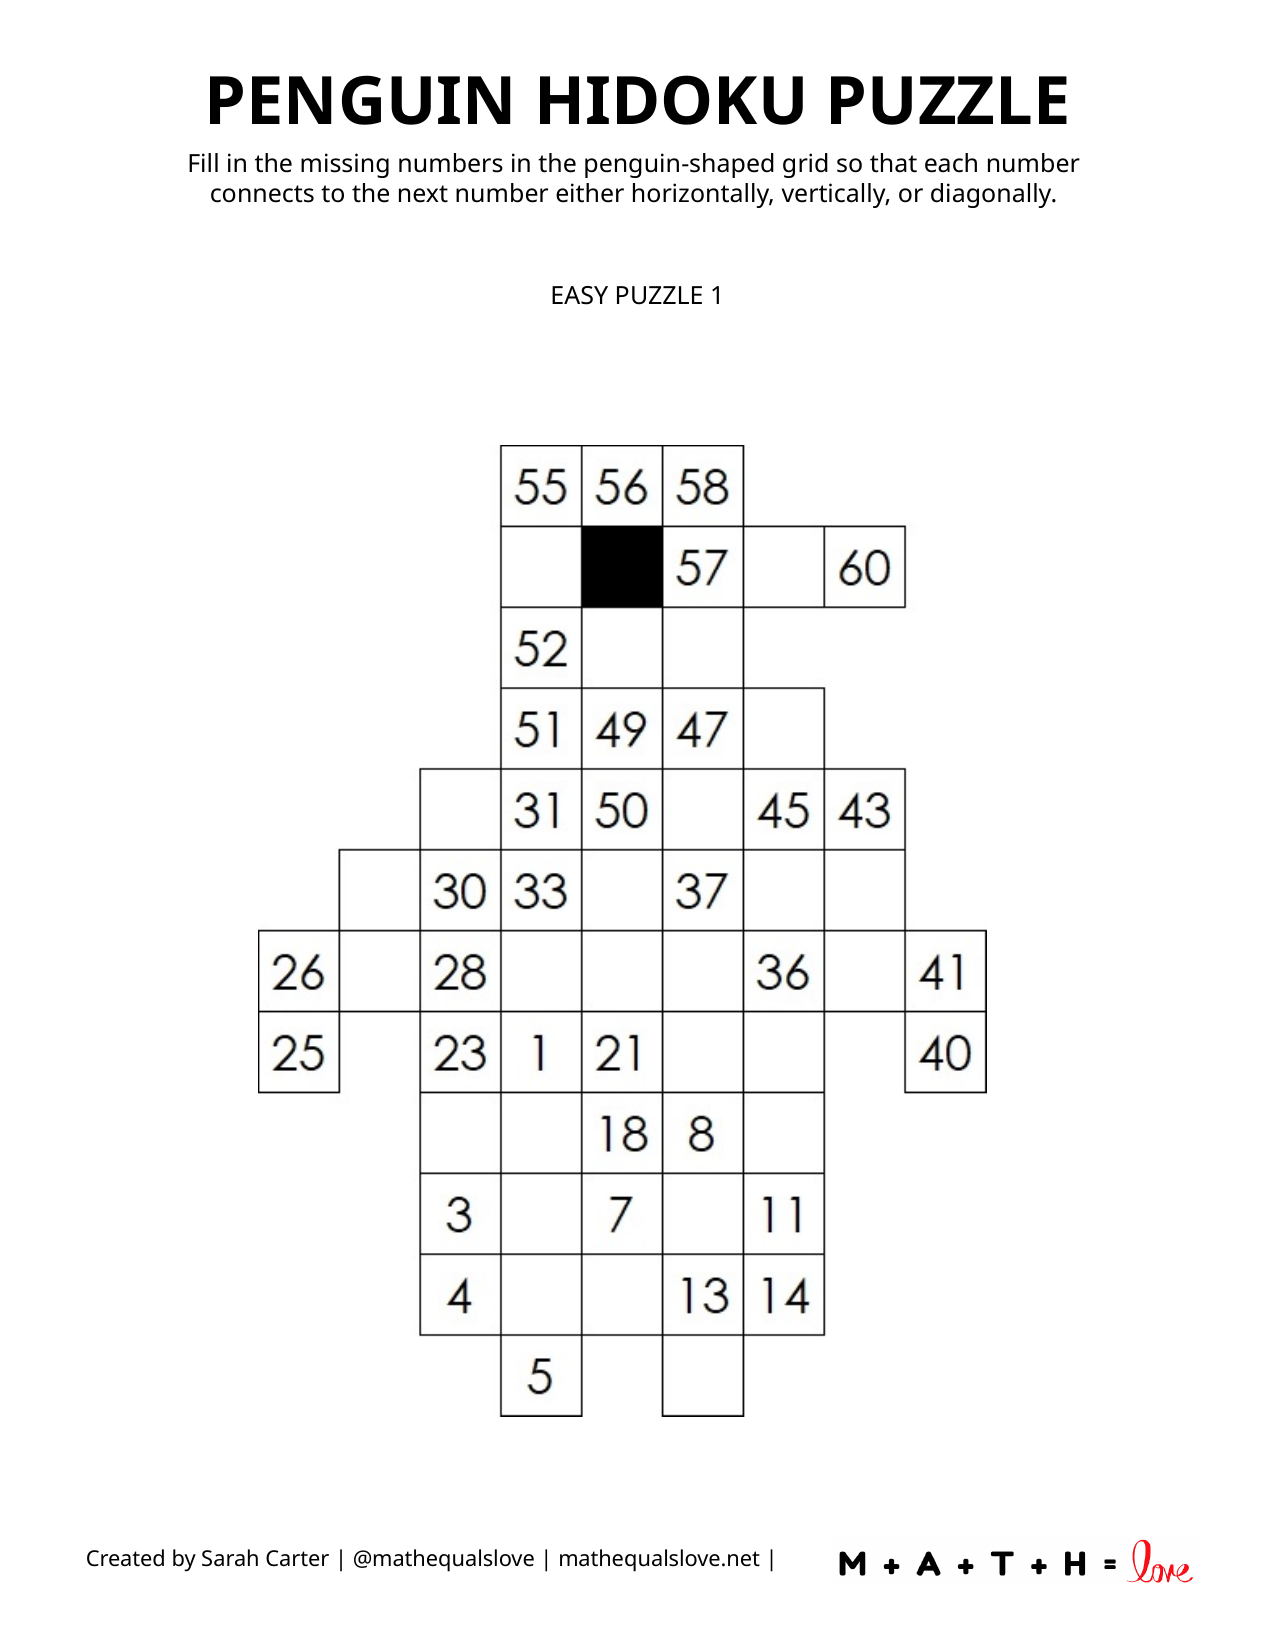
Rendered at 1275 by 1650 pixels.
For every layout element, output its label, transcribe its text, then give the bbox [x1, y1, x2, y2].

text_box PENGUIN HIDOKU PUZZLE [66, 50, 1211, 140]
picture [826, 1536, 1203, 1588]
picture [257, 445, 988, 1418]
text_box EASY PUZZLE 1 [437, 279, 838, 330]
text_box Created by Sarah Carter | @mathequalslove | mathequalslove.net | [70, 1537, 826, 1579]
text_box Fill in the missing numbers in the penguin-shaped grid so that each number connects to the next number either horizontally, vertically, or diagonally. [0, 140, 1275, 216]
